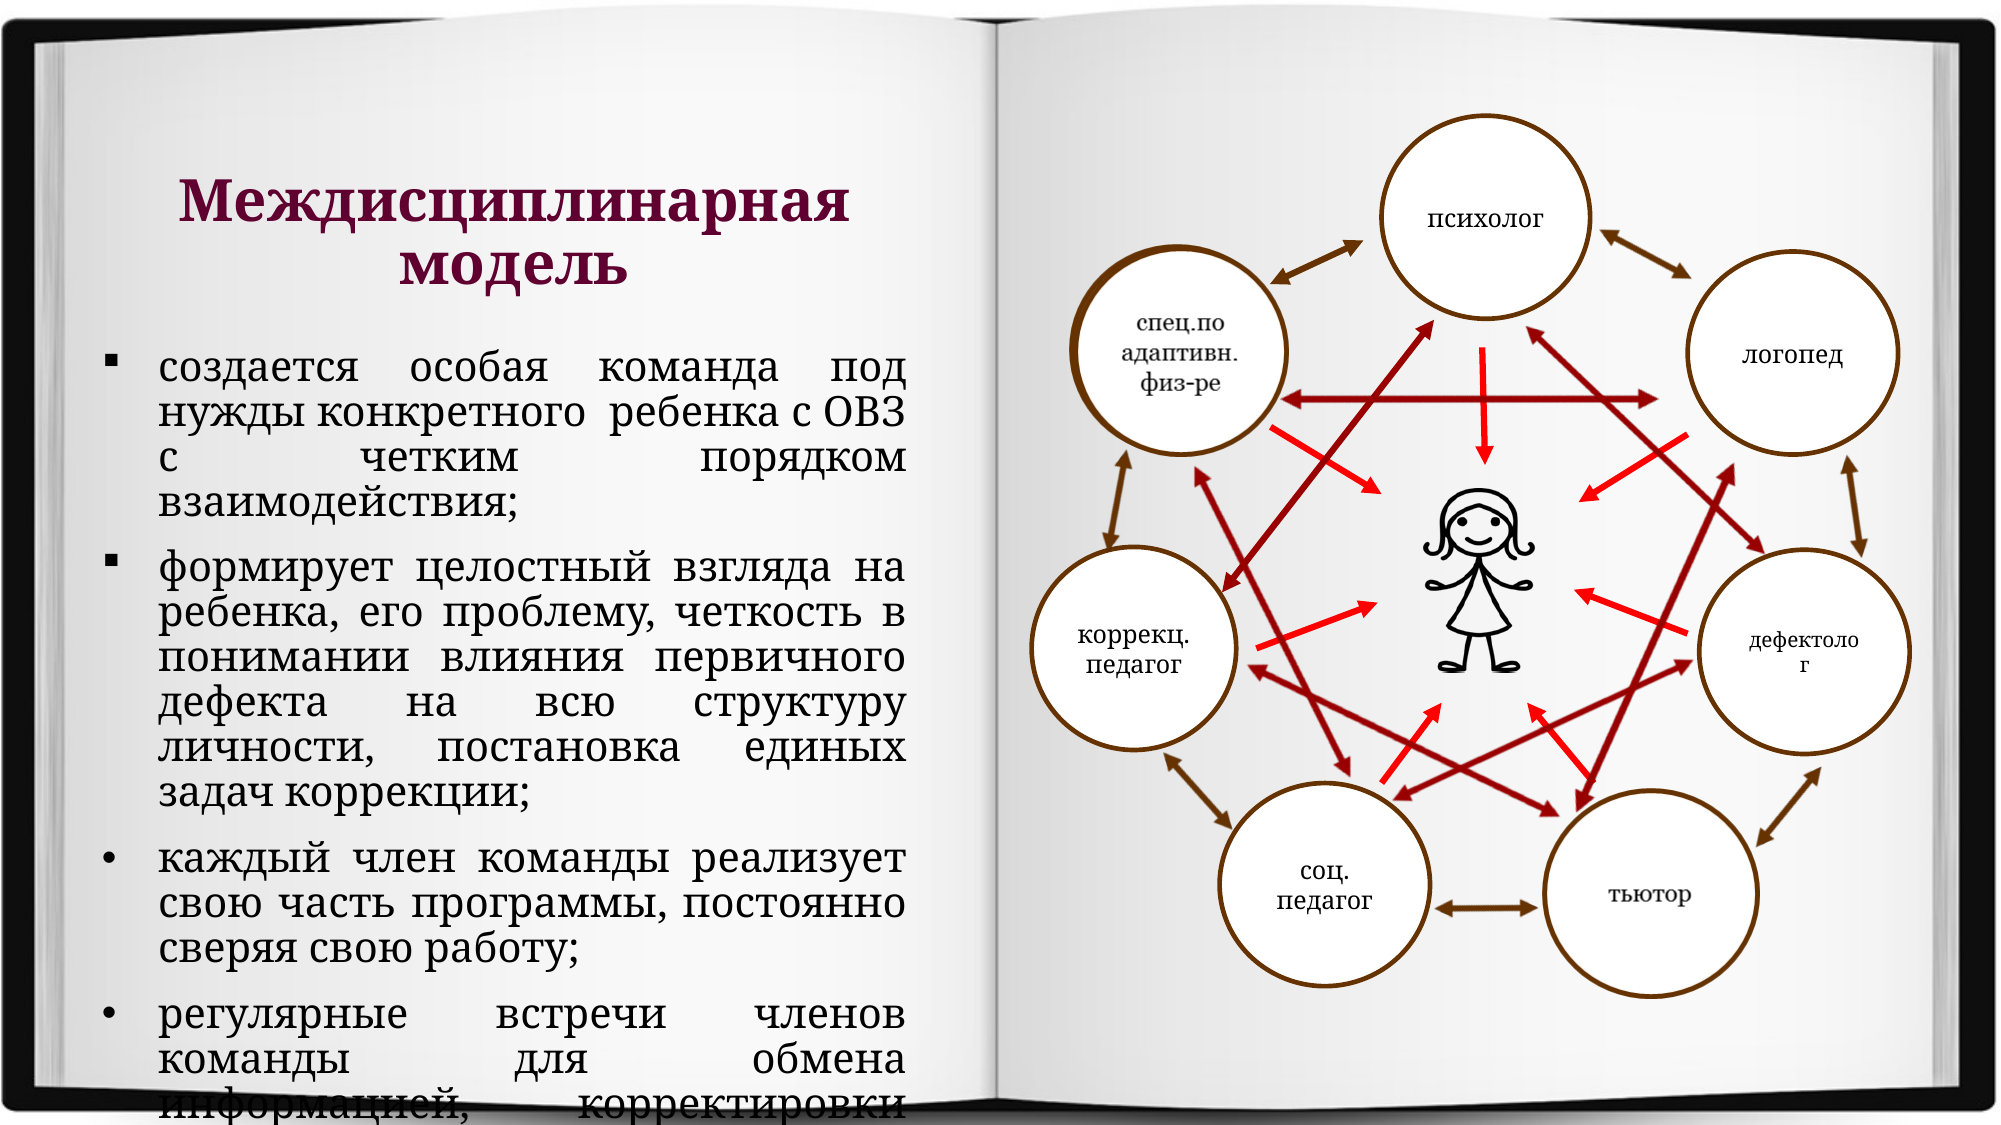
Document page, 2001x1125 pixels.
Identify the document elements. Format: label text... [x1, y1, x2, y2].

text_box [1270, 240, 1330, 284]
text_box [1221, 319, 1330, 476]
title Междисциплинарная модель [106, 75, 922, 305]
text_box соц. педагог [1233, 937, 1400, 988]
text_box логопед [1719, 250, 1900, 455]
text_box психолог [1380, 114, 1591, 229]
picture [0, 0, 2001, 1125]
list создается особая команда под нужды конкретного ребенка с ОВЗ с четким порядком взаимодействия; формирует целостный взгляда на ребенка, его проблему, четкость в понимании влияния первичного дефекта на всю структуру личности, постановка единых задач коррекции; каждый член команды реализует свою часть программы, постоянно сверяя свою работу; регулярные встречи членов команды для обмена информацией, корректировки программ. [86, 337, 922, 963]
text_box коррекц. педагог [1030, 558, 1084, 739]
text_box дефектолог [1786, 548, 1911, 751]
